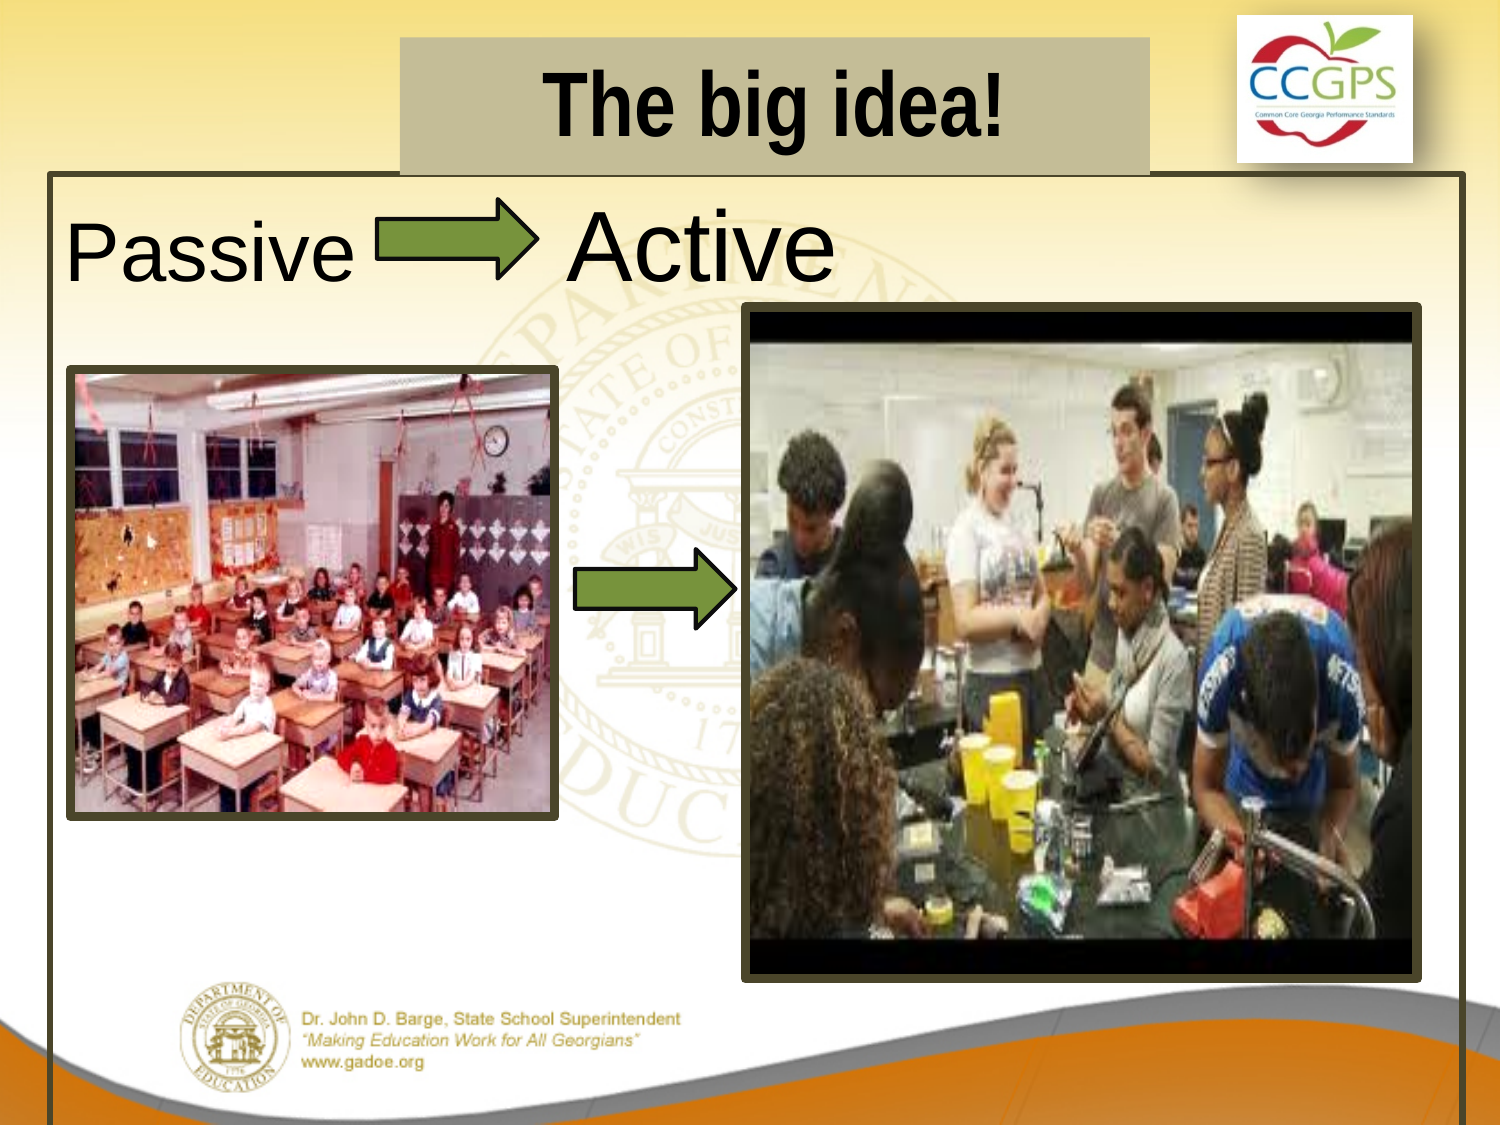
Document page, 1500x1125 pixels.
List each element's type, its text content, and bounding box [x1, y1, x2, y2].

text_box The big idea! [399, 37, 1150, 172]
picture [53, 1038, 1459, 1125]
picture [0, 0, 1500, 1125]
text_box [49, 173, 1463, 1038]
